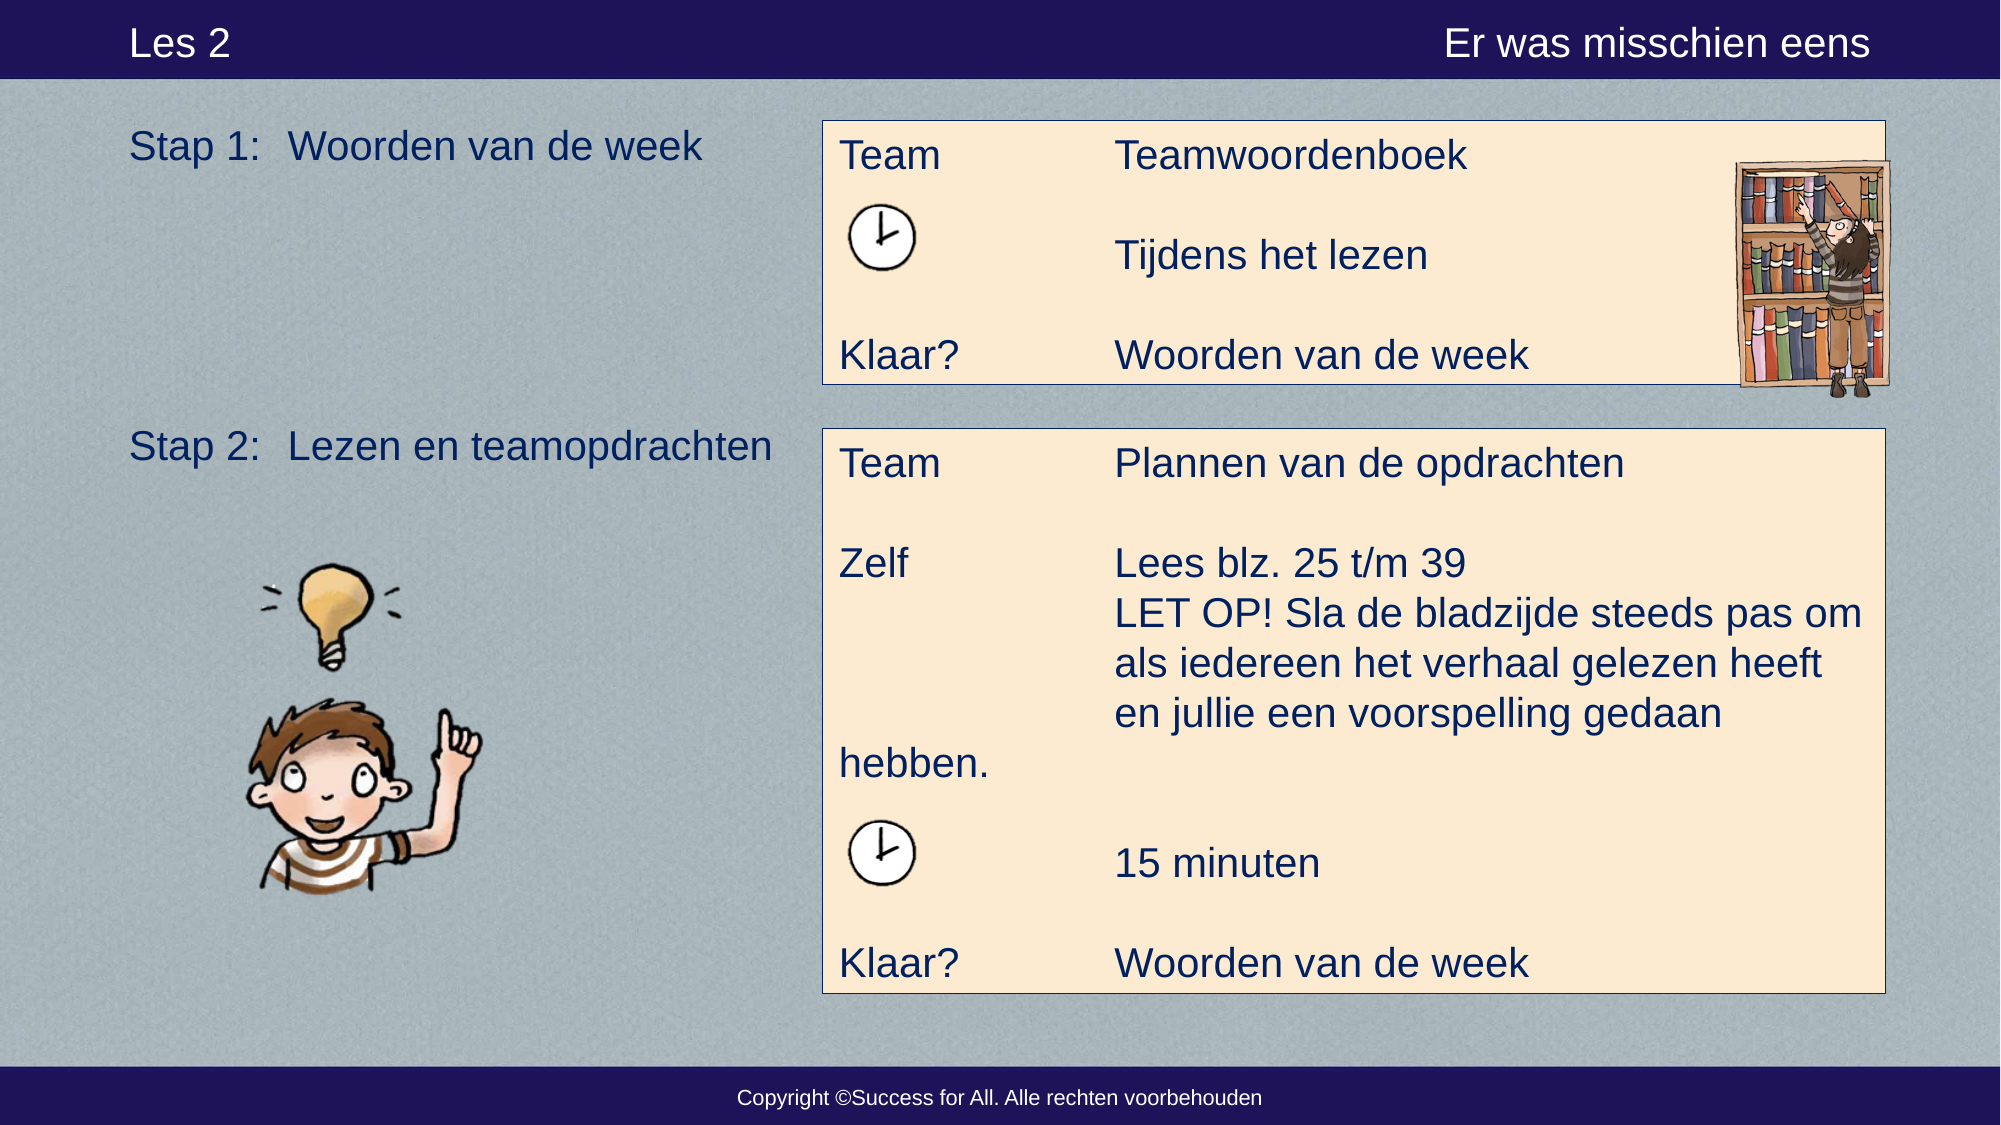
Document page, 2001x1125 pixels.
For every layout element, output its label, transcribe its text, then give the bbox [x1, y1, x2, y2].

text_box Stap 1: Woorden van de week Stap 2: Lezen en teamopdrachten [114, 111, 907, 527]
text_box Copyright ©Success for All. Alle rechten voorbehouden [0, 1076, 2000, 1125]
text_box Team Plannen van de opdrachten Zelf Lees blz. 25 t/m 39 LET OP! Sla de bladzijde steeds pas om als iedereen het verhaal gelezen heeft en jullie een voorspelling gedaan hebben. 15 minuten Klaar? Woorden van de week [822, 428, 1886, 994]
text_box Team Teamwoordenboek Tijdens het lezen Klaar? Woorden van de week [822, 120, 1886, 385]
text_box Les 2 [114, 8, 354, 73]
text_box Er was misschien eens [999, 8, 1886, 73]
picture [0, 0, 2001, 1125]
